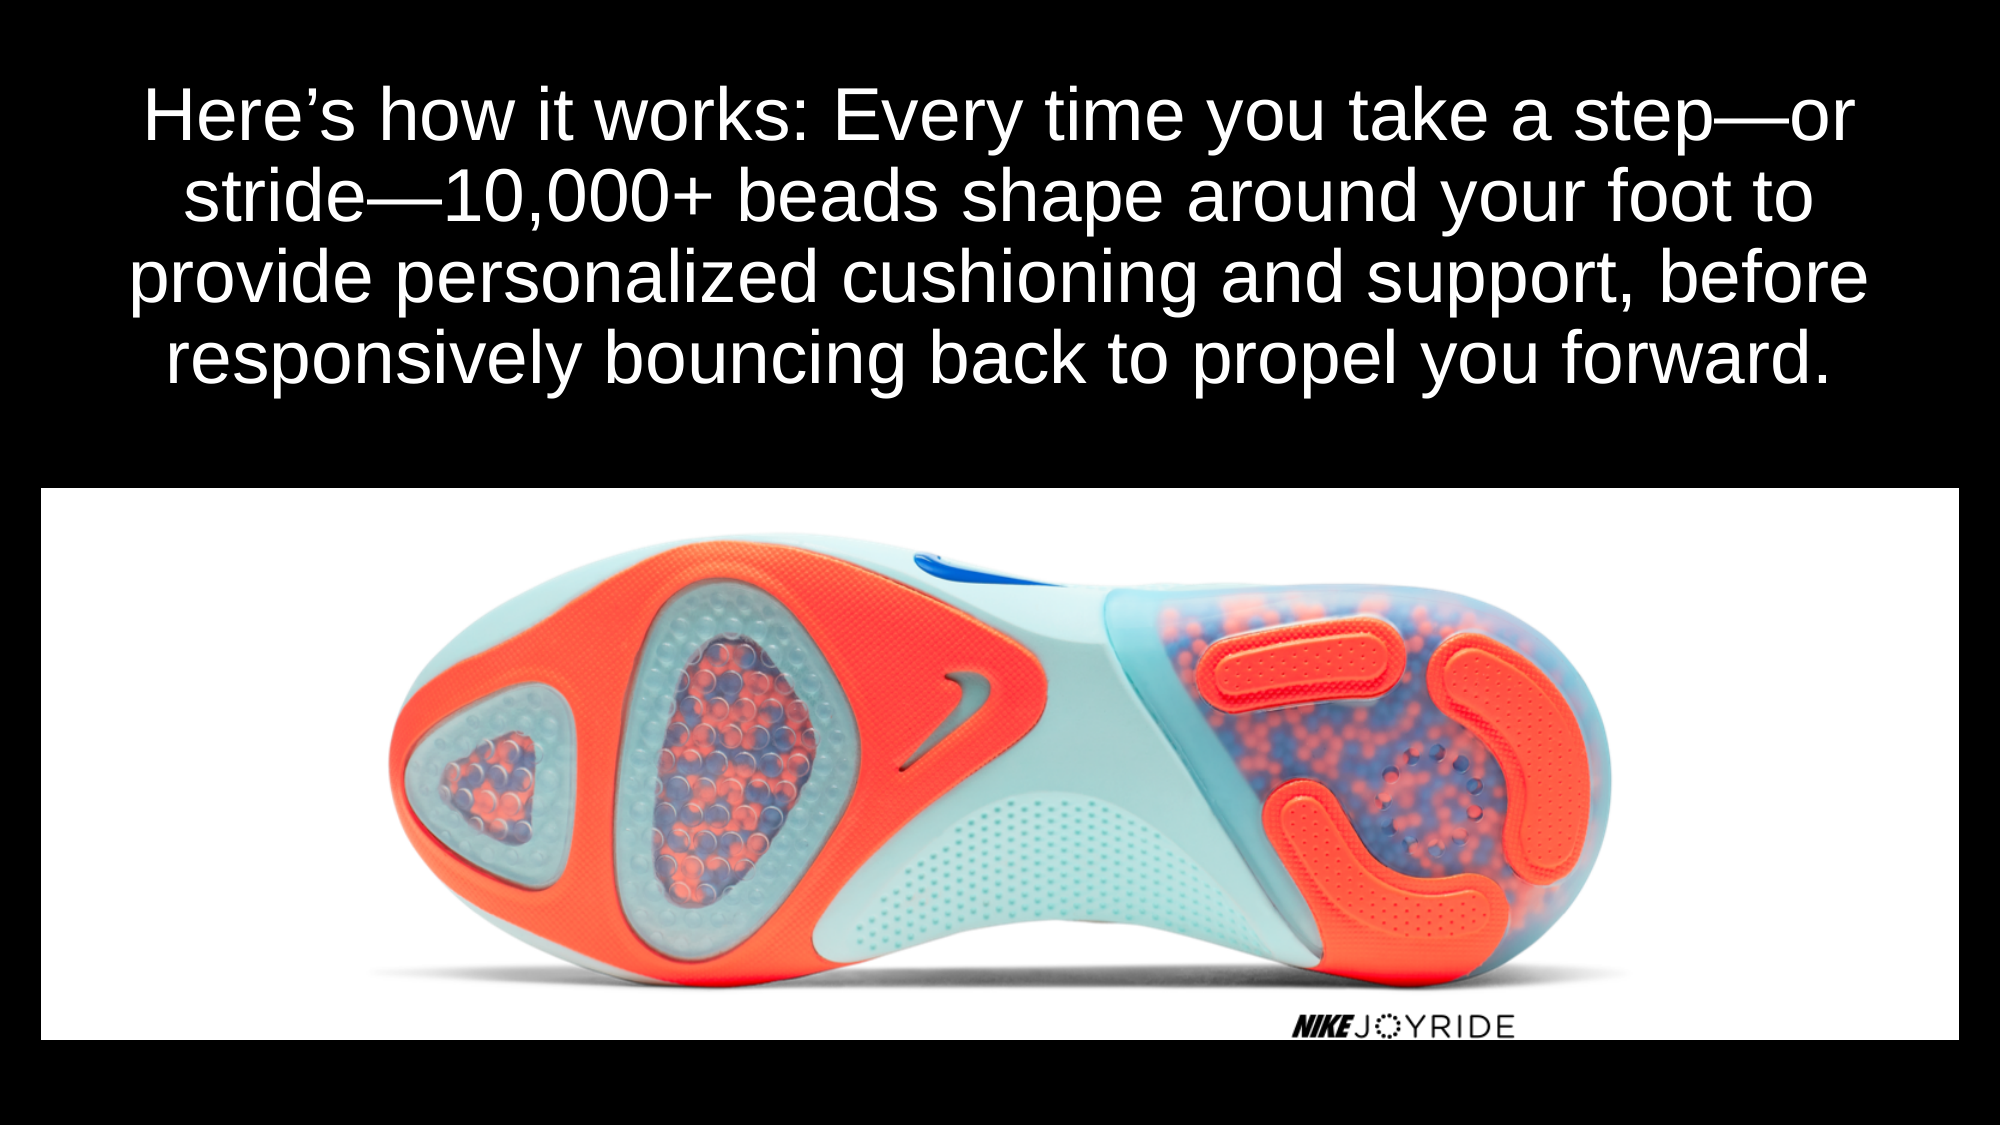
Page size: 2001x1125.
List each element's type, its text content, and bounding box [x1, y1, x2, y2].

picture [41, 488, 1959, 1040]
subtitle Here’s how it works: Every time you take a step—or stride—10,000+ beads shape around your foot to provide personalized cushioning and support, before responsively bouncing back to propel you forward. [77, 68, 1923, 443]
